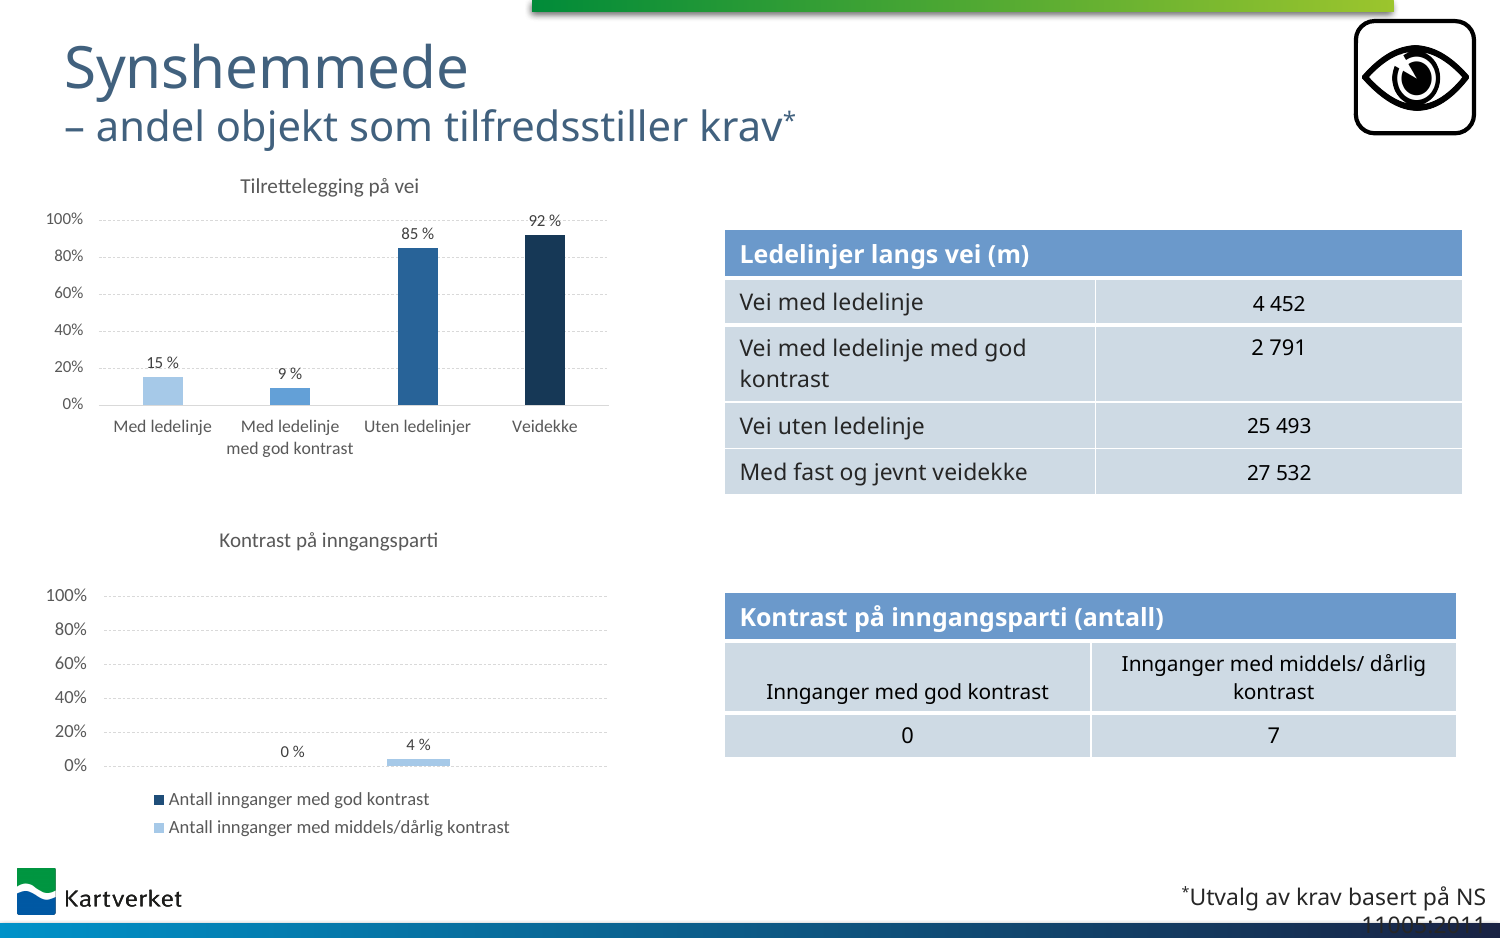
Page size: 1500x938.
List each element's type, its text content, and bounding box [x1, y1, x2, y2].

table_cell Innganger med middels/ dårlig kontrast [1092, 643, 1456, 711]
table_cell Vei uten ledelinje [725, 403, 1095, 448]
table_header Ledelinjer langs vei (m) [725, 230, 1462, 276]
table_cell 27 532 [1096, 449, 1462, 494]
table_cell 0 [725, 715, 1090, 757]
table_cell Vei med ledelinje med god kontrast [725, 327, 1095, 401]
table_cell Innganger med god kontrast [725, 643, 1090, 711]
table_cell 4 452 [1096, 280, 1462, 323]
text_box Synshemmede – andel objekt som tilfredsstiller krav* [49, 24, 1431, 158]
table_cell 7 [1092, 715, 1456, 757]
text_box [1355, 20, 1475, 134]
picture [41, 520, 617, 846]
table_cell Vei med ledelinje [725, 280, 1095, 323]
table_cell 25 493 [1096, 403, 1462, 448]
table_cell 2 791 [1096, 327, 1462, 401]
picture [41, 166, 619, 492]
table_header Kontrast på inngangsparti (antall) [725, 593, 1456, 639]
table_cell Med fast og jevnt veidekke [725, 449, 1095, 494]
text_box *Utvalg av krav basert på NS 11005:2011 [1068, 873, 1500, 938]
